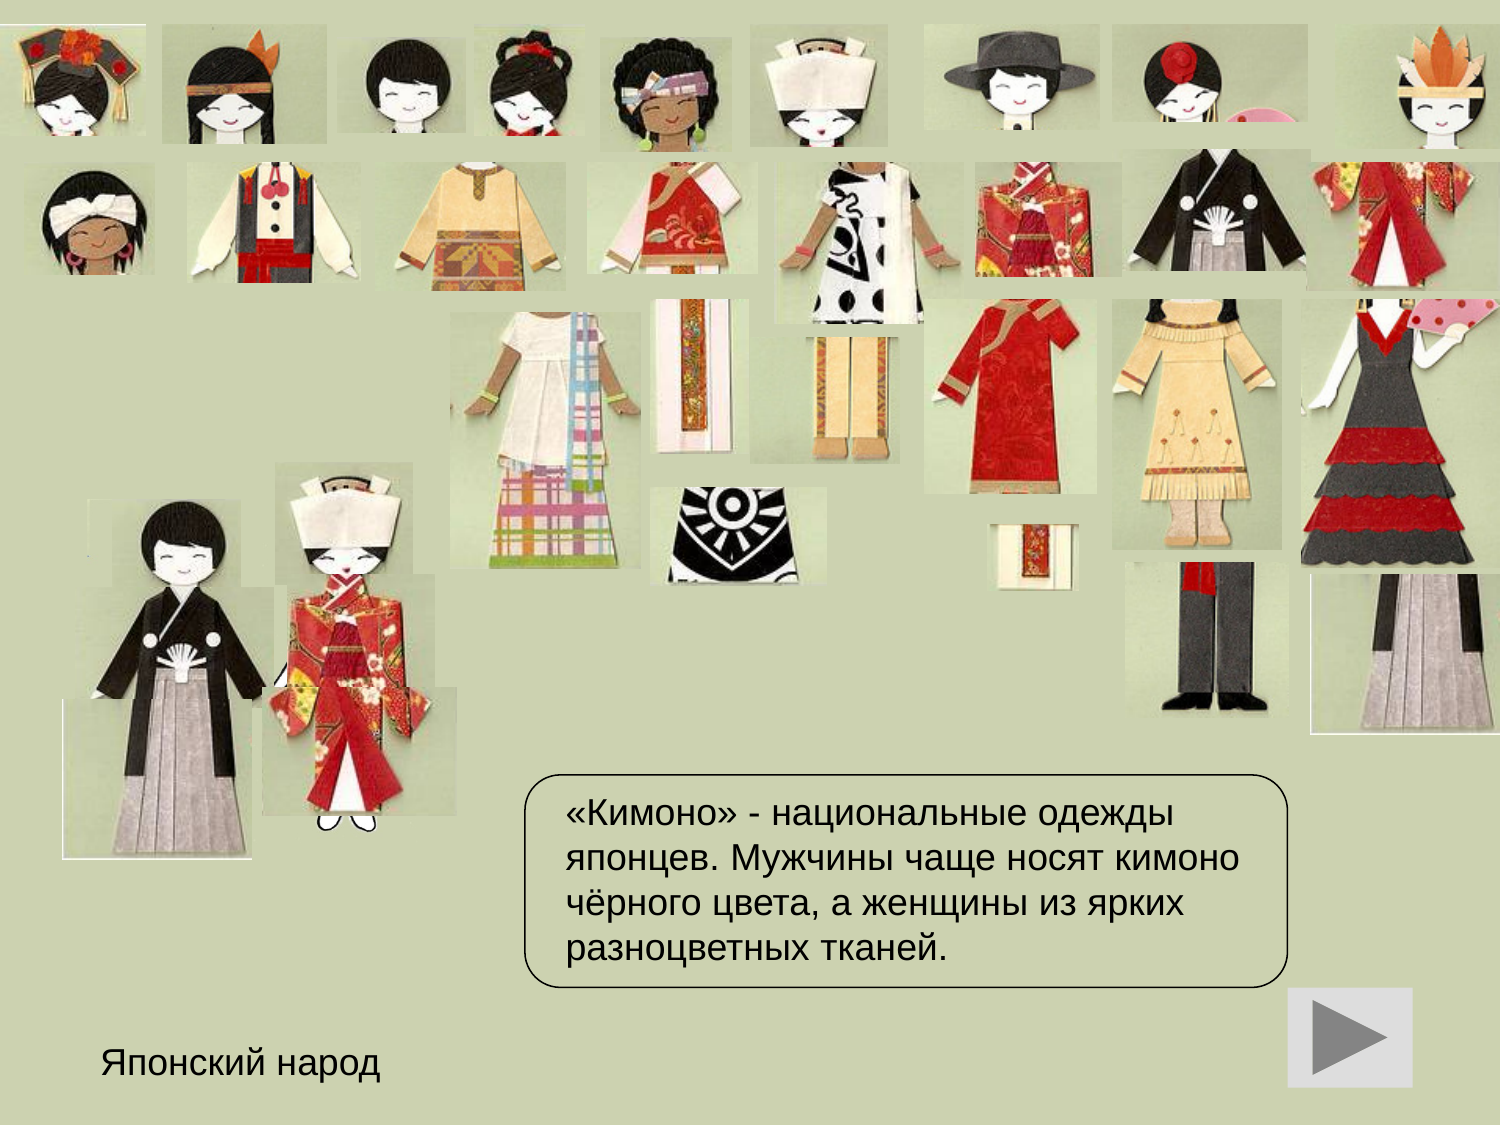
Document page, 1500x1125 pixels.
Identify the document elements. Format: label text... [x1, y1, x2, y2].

text_box [524, 774, 1288, 988]
text_box «Кимоно» - национальные одежды японцев. Мужчины чаще носят кимоно чёрного цвета, а женщины из ярких разноцветных тканей. [550, 780, 1262, 976]
text_box Японский народ [85, 1030, 396, 1091]
picture [0, 0, 1500, 1125]
text_box [1287, 987, 1413, 1088]
